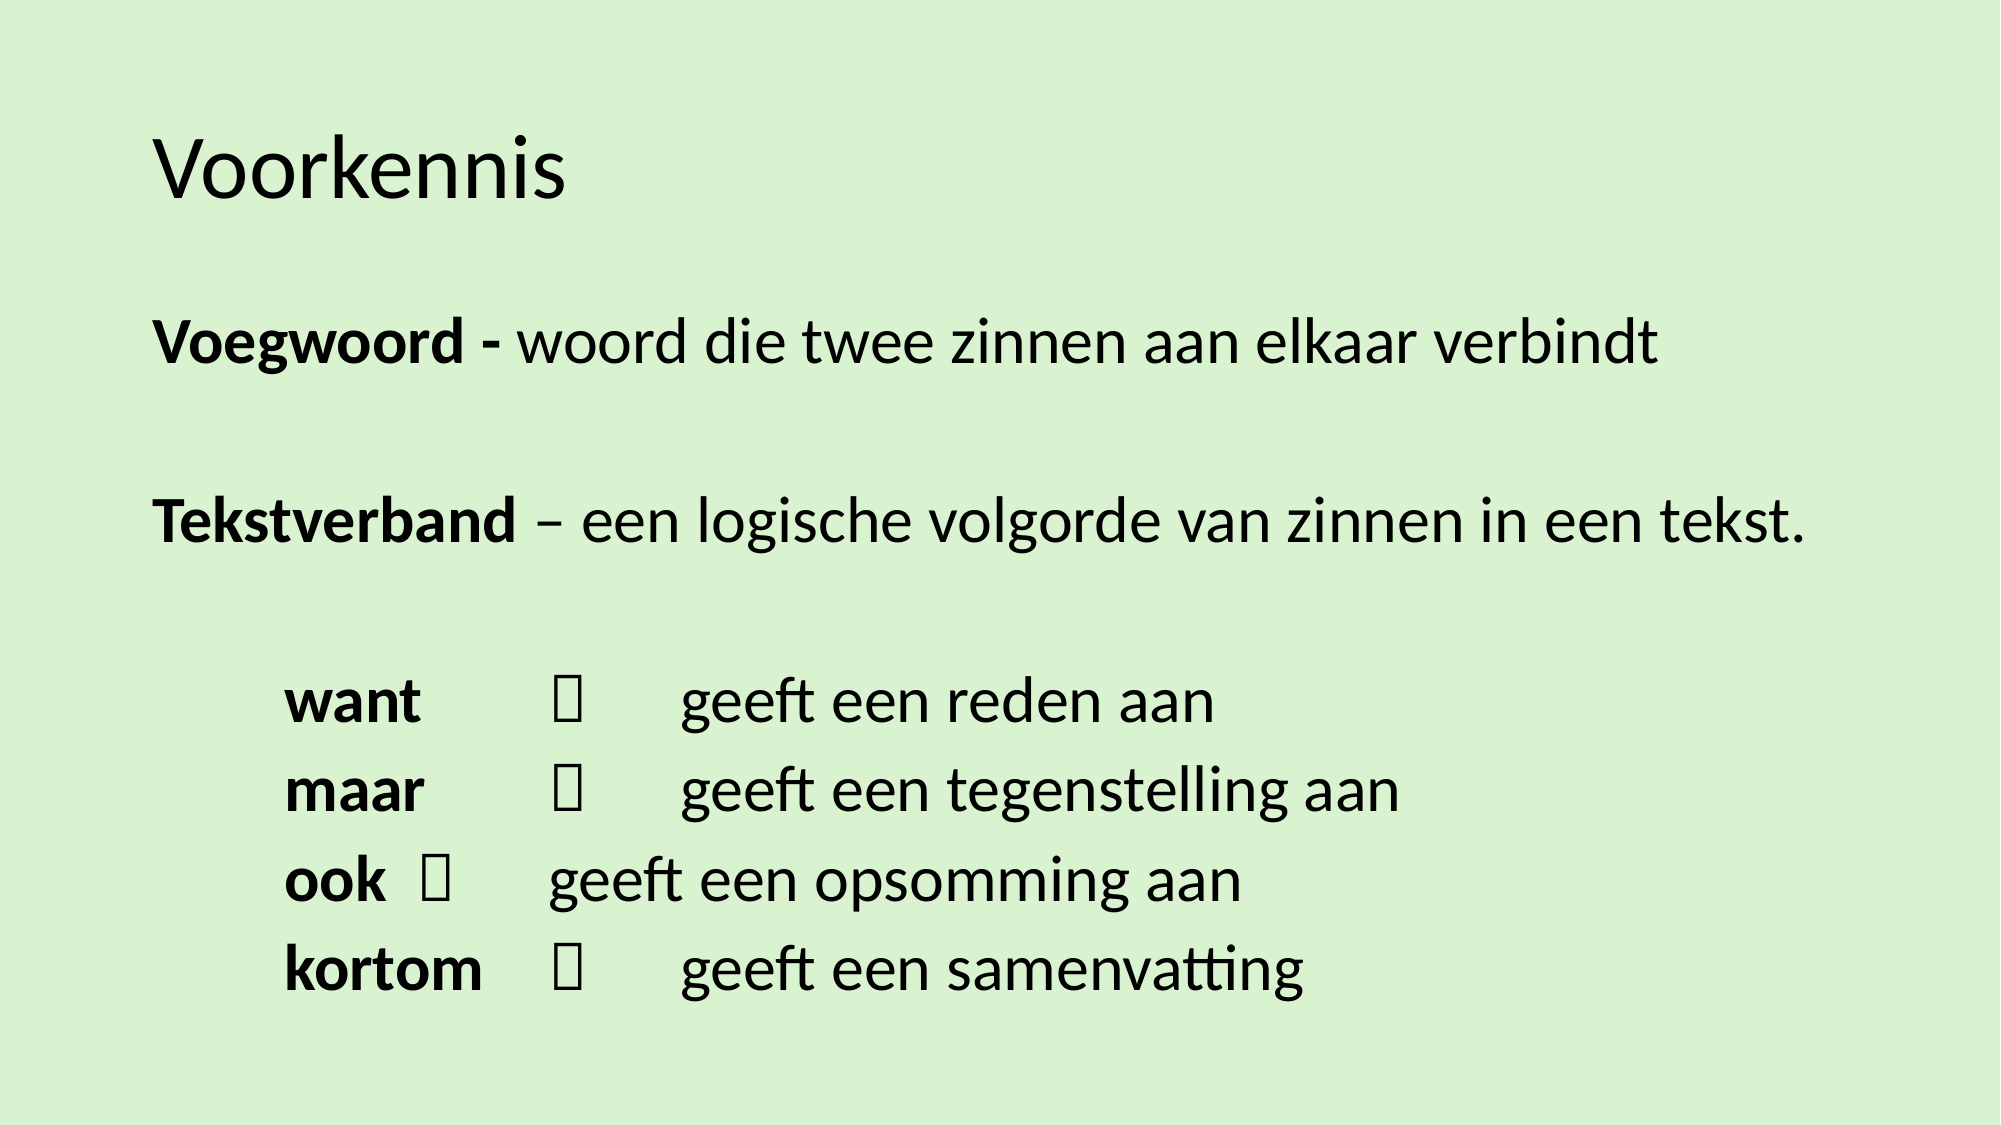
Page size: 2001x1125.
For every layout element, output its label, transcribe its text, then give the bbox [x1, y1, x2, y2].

title Voorkennis [137, 59, 1863, 278]
list Voegwoord - woord die twee zinnen aan elkaar verbindt Tekstverband – een logische volgorde van zinnen in een tekst. want  geeft een reden aan maar  geeft een tegenstelling aan ook  geeft een opsomming aan kortom  geeft een samenvatting [137, 299, 1933, 1014]
